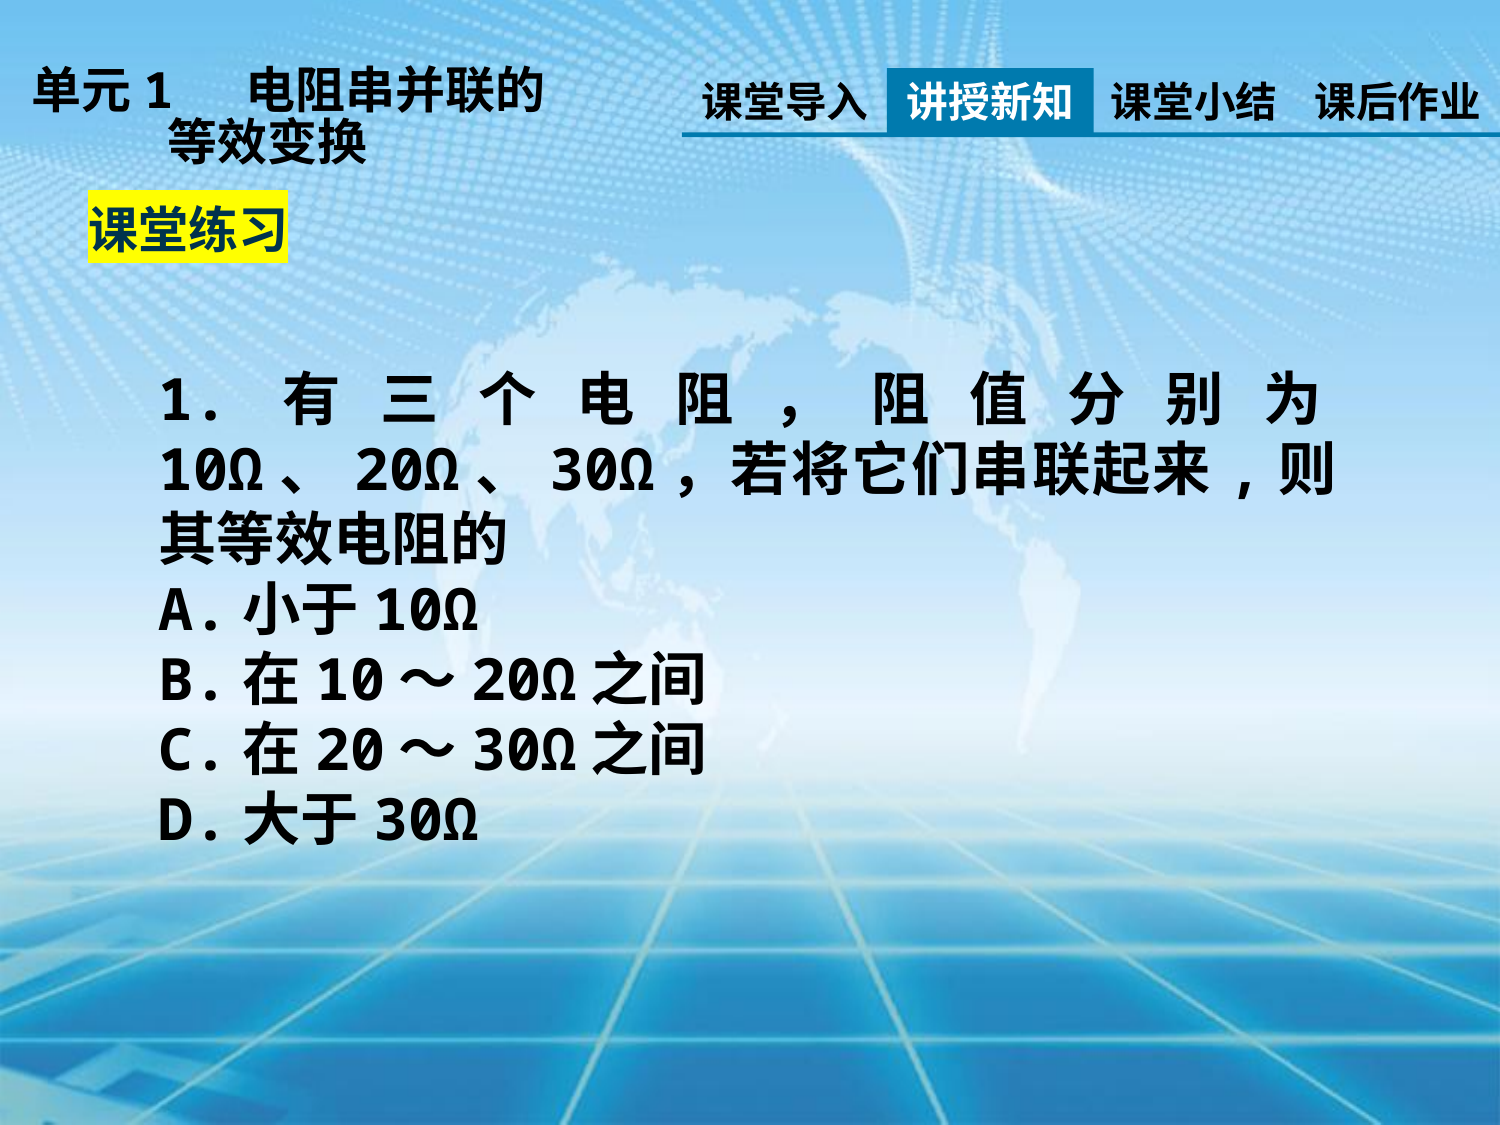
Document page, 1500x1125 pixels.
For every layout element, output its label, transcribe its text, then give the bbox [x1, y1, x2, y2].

picture [0, 0, 1500, 1125]
text_box 课堂练习 [19, 180, 357, 289]
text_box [16, 59, 1500, 180]
text_box 1.有三个电阻，阻值分别为10Ω、20Ω、30Ω，若将它们串联起来,则其等效电阻的 A.小于10Ω B.在10～20Ω之间 C.在20～30Ω之间 D.大于30Ω [144, 354, 1352, 860]
